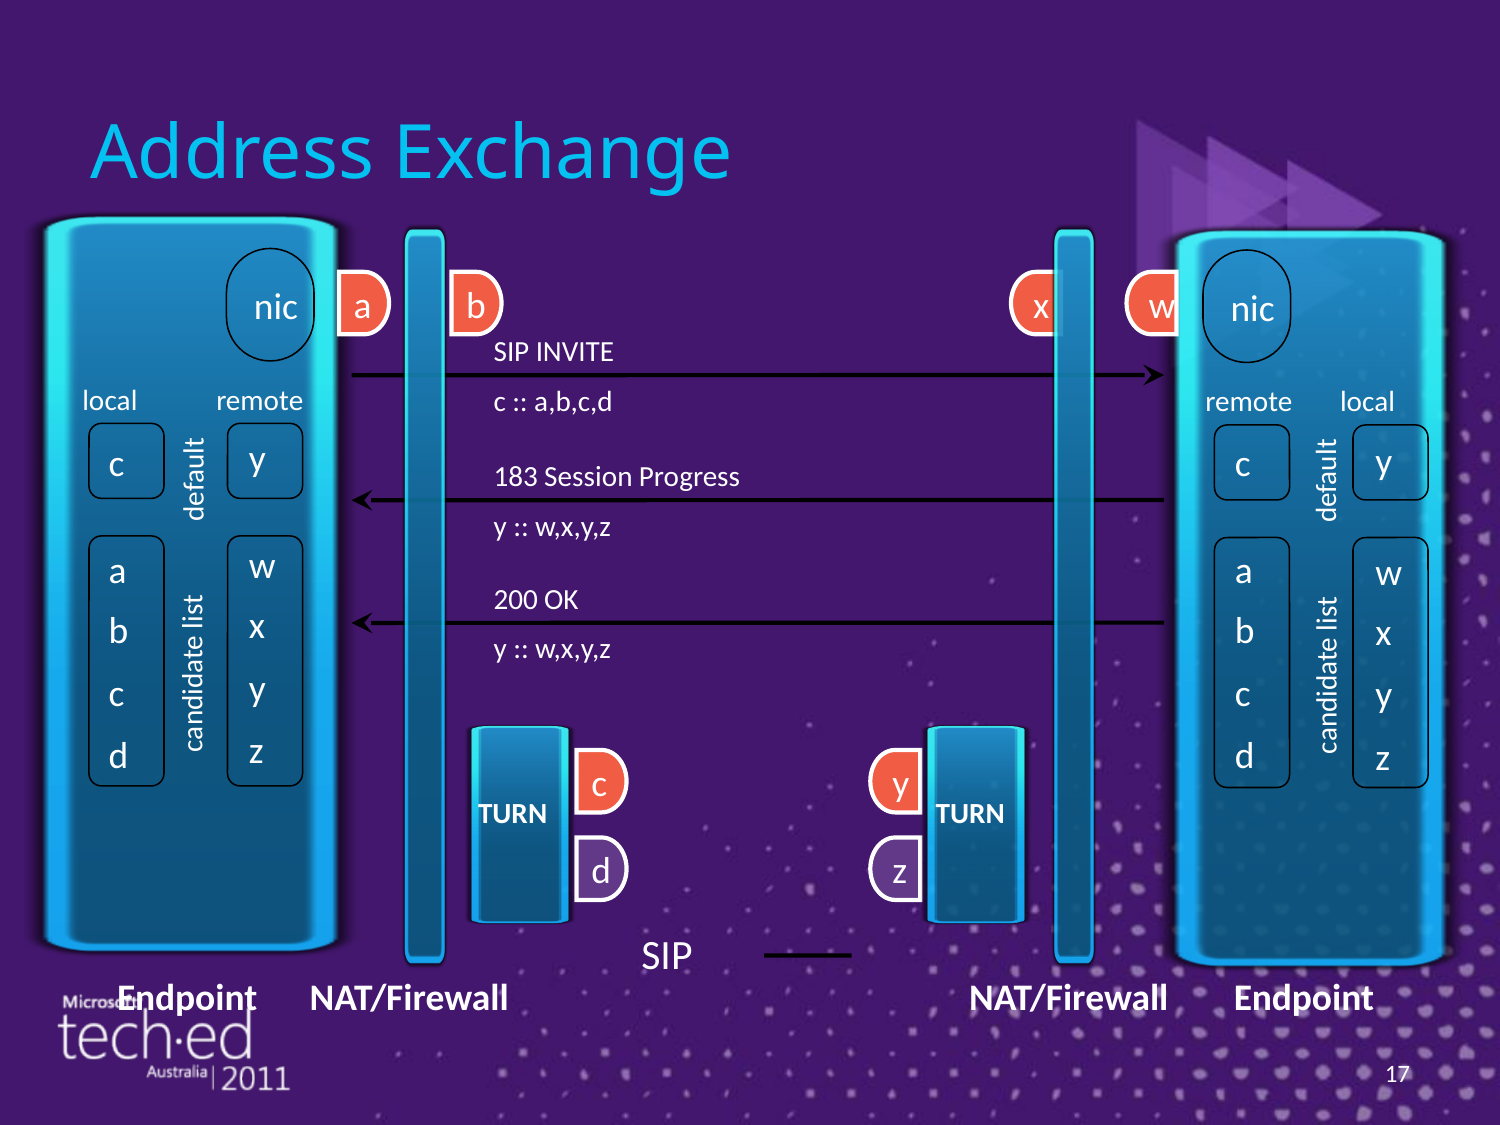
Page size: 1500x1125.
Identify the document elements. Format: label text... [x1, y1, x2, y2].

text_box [462, 724, 577, 926]
text_box 183 Session Progress y :: w,x,y,z [472, 450, 808, 550]
text_box [365, 612, 373, 622]
picture [0, 0, 1500, 1125]
text_box [365, 489, 373, 499]
text_box SIP [626, 920, 777, 986]
text_box NAT/Firewall [954, 965, 1184, 1026]
title Address Exchange [75, 54, 1425, 243]
text_box a [365, 271, 390, 335]
text_box c [581, 749, 627, 813]
text_box [1143, 364, 1150, 373]
text_box b [453, 271, 502, 335]
text_box [365, 501, 373, 511]
text_box y [870, 749, 914, 813]
text_box 17 [1074, 1042, 1425, 1103]
text_box SIP INVITE c :: a,b,c,d [472, 324, 668, 425]
text_box x [1010, 271, 1046, 335]
text_box [1143, 377, 1150, 386]
text_box NAT/Firewall [294, 965, 525, 1026]
text_box 200 OK y :: w,x,y,z [472, 572, 656, 672]
text_box [365, 624, 373, 634]
text_box z [870, 837, 914, 900]
text_box w [1126, 271, 1150, 335]
text_box Endpoint [102, 966, 273, 1026]
text_box d [581, 837, 627, 900]
text_box Endpoint [1219, 982, 1390, 1026]
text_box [920, 724, 1034, 926]
